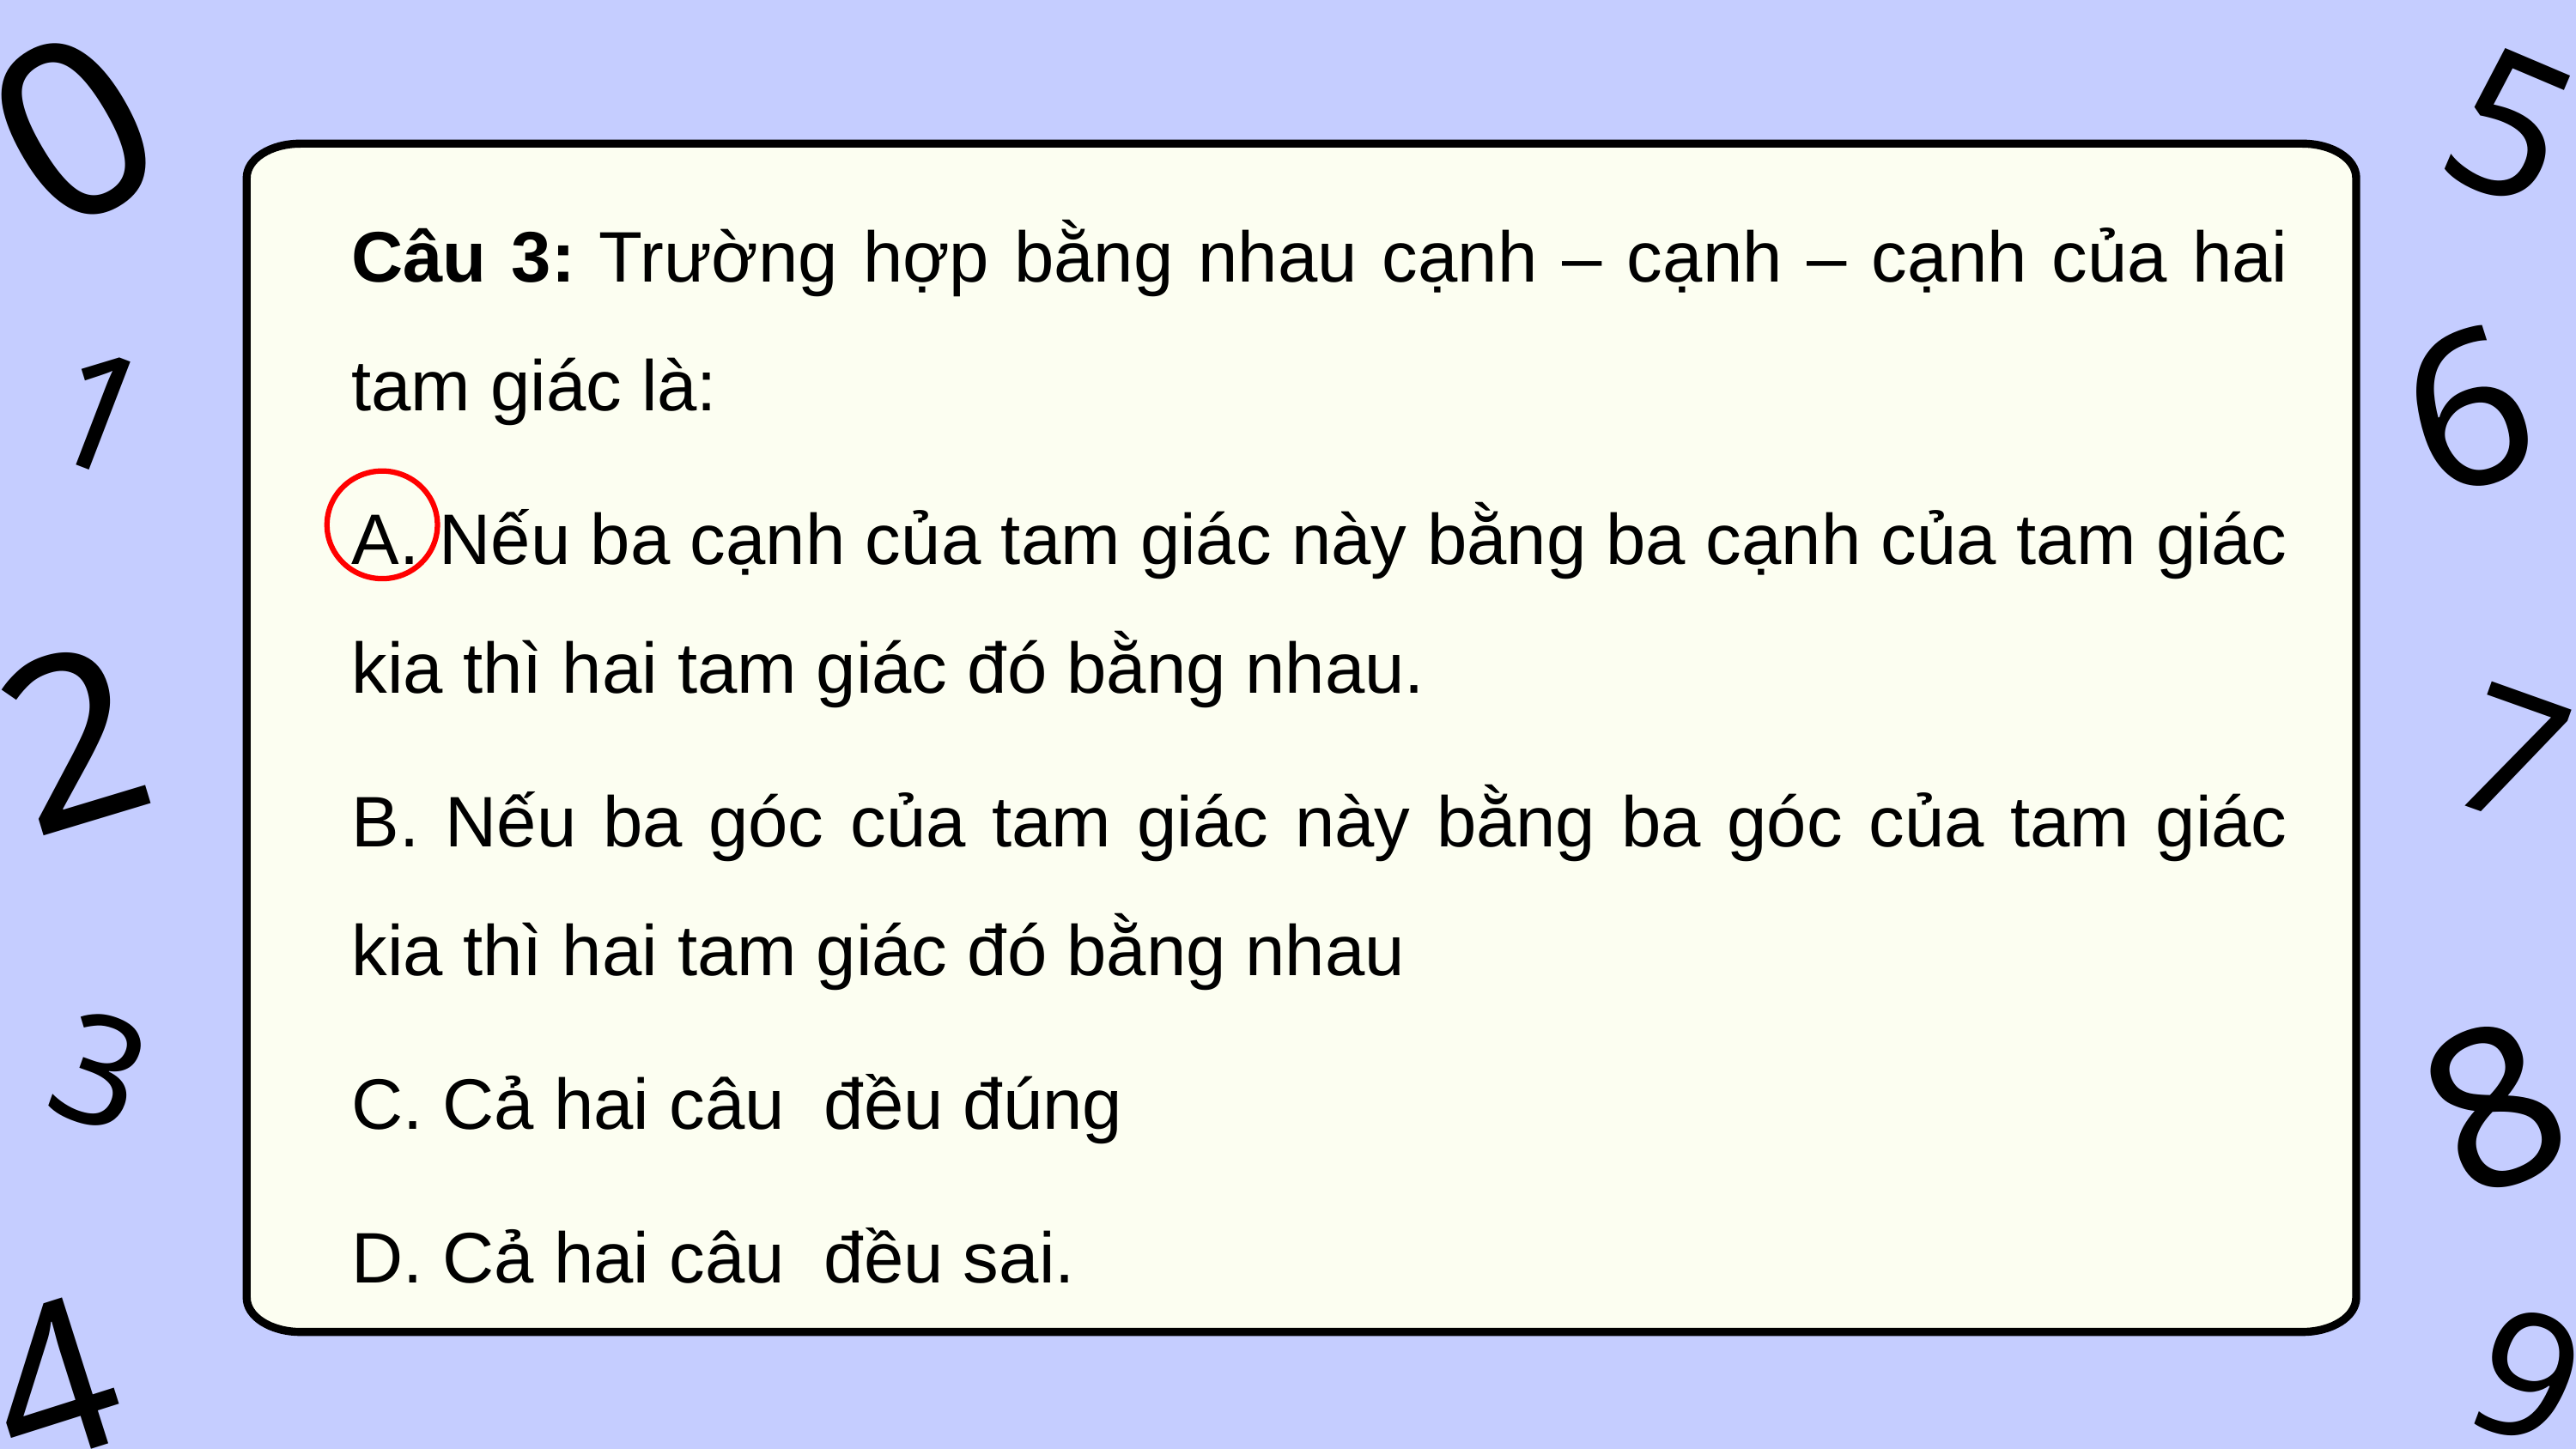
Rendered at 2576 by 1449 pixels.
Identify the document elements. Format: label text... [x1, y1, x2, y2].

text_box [246, 143, 2357, 1332]
text_box 8 [2360, 922, 2576, 1254]
text_box 5 [2367, 0, 2576, 270]
text_box 7 [2402, 603, 2576, 876]
text_box 2 [0, 532, 237, 900]
text_box 3 [5, 941, 204, 1174]
text_box 6 [2360, 237, 2576, 559]
text_box 1 [0, 279, 226, 529]
text_box 4 [0, 1194, 197, 1449]
text_box 0 [0, 0, 226, 296]
text_box 9 [2402, 1221, 2576, 1449]
